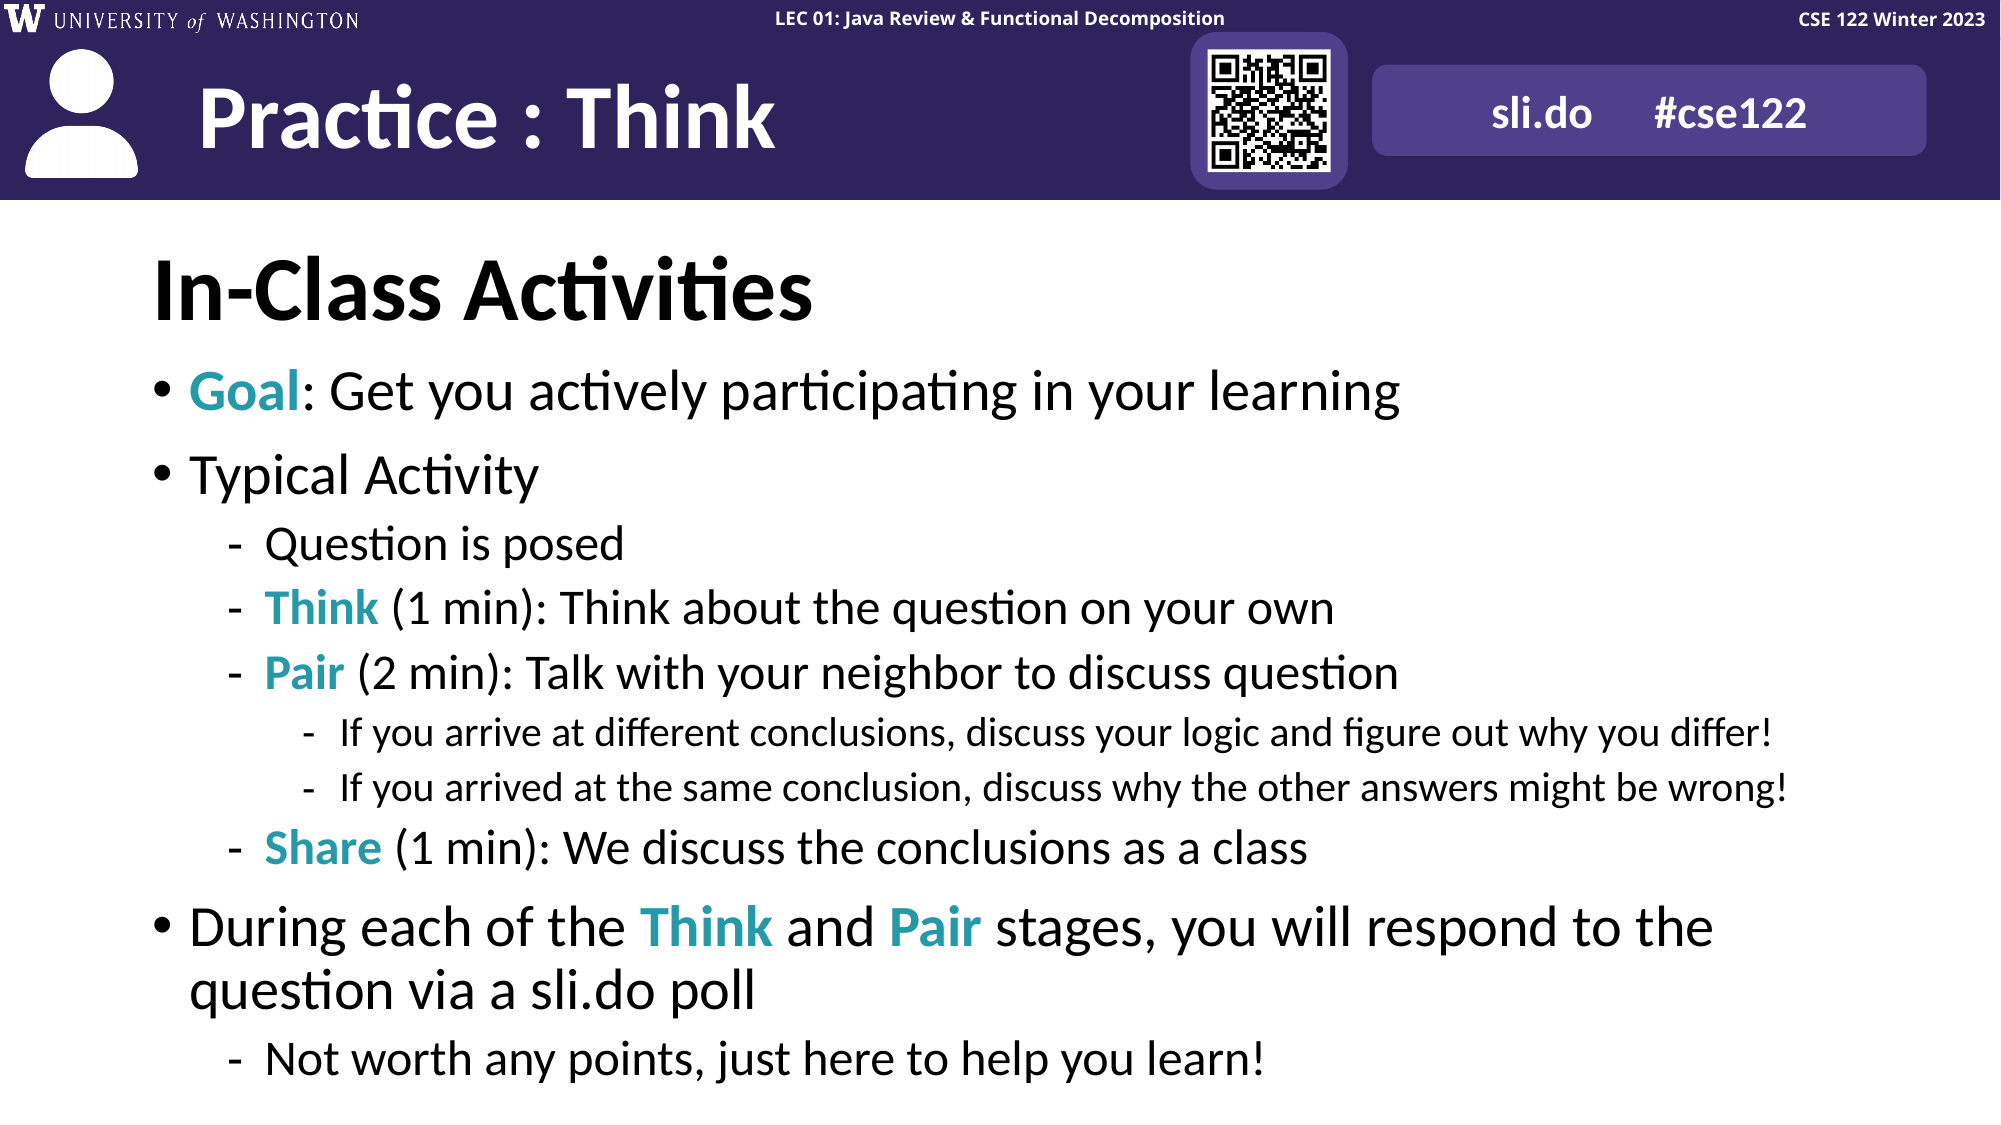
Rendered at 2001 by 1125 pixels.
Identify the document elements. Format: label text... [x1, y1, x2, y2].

picture [25, 49, 138, 178]
title In-Class Activities [137, 227, 1863, 352]
text_box Goal: Get you actively participating in your learning Typical Activity Question is posed Think (1 min): Think about the question on your own Pair (2 min): Talk with your neighbor to discuss question If you arrive at different conclusions, discuss your logic and figure out why you differ! If you arrived at the same conclusion, discuss why the other answers might be wrong! Share (1 min): We discuss the conclusions as a class During each of the Think and Pair stages, you will respond to the question via a sli.do poll Not worth any points, just here to help you learn! [137, 352, 1863, 1086]
picture [1209, 51, 1330, 171]
picture [4, 4, 358, 33]
